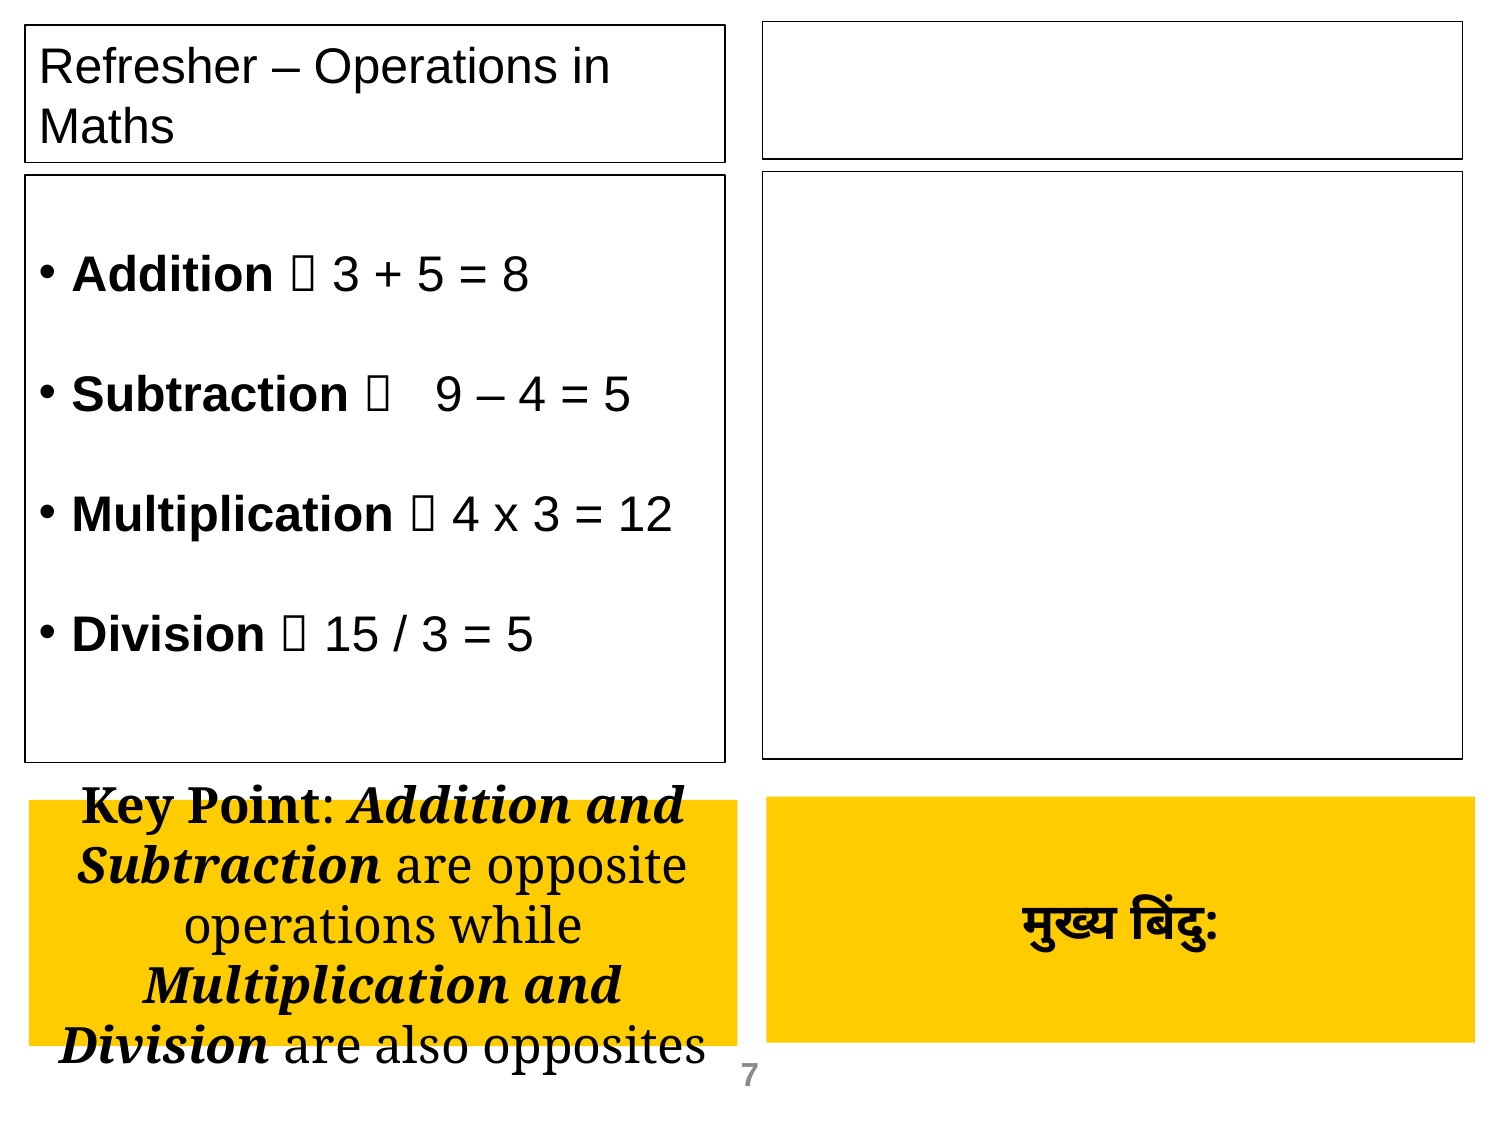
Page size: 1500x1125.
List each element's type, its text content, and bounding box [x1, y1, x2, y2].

text_box Key Point: Addition and Subtraction are opposite operations while Multiplication and Division are also opposites [28, 799, 738, 1047]
text_box [762, 21, 1463, 159]
text_box Addition  3 + 5 = 8 Subtraction  9 – 4 = 5 Multiplication  4 x 3 = 12 Division  15 / 3 = 5 [24, 174, 725, 763]
slide_number 7 [512, 1042, 988, 1103]
text_box मुख्य बिंदु: [766, 796, 1475, 1043]
text_box [762, 171, 1463, 759]
text_box Refresher – Operations in Maths [24, 24, 725, 163]
